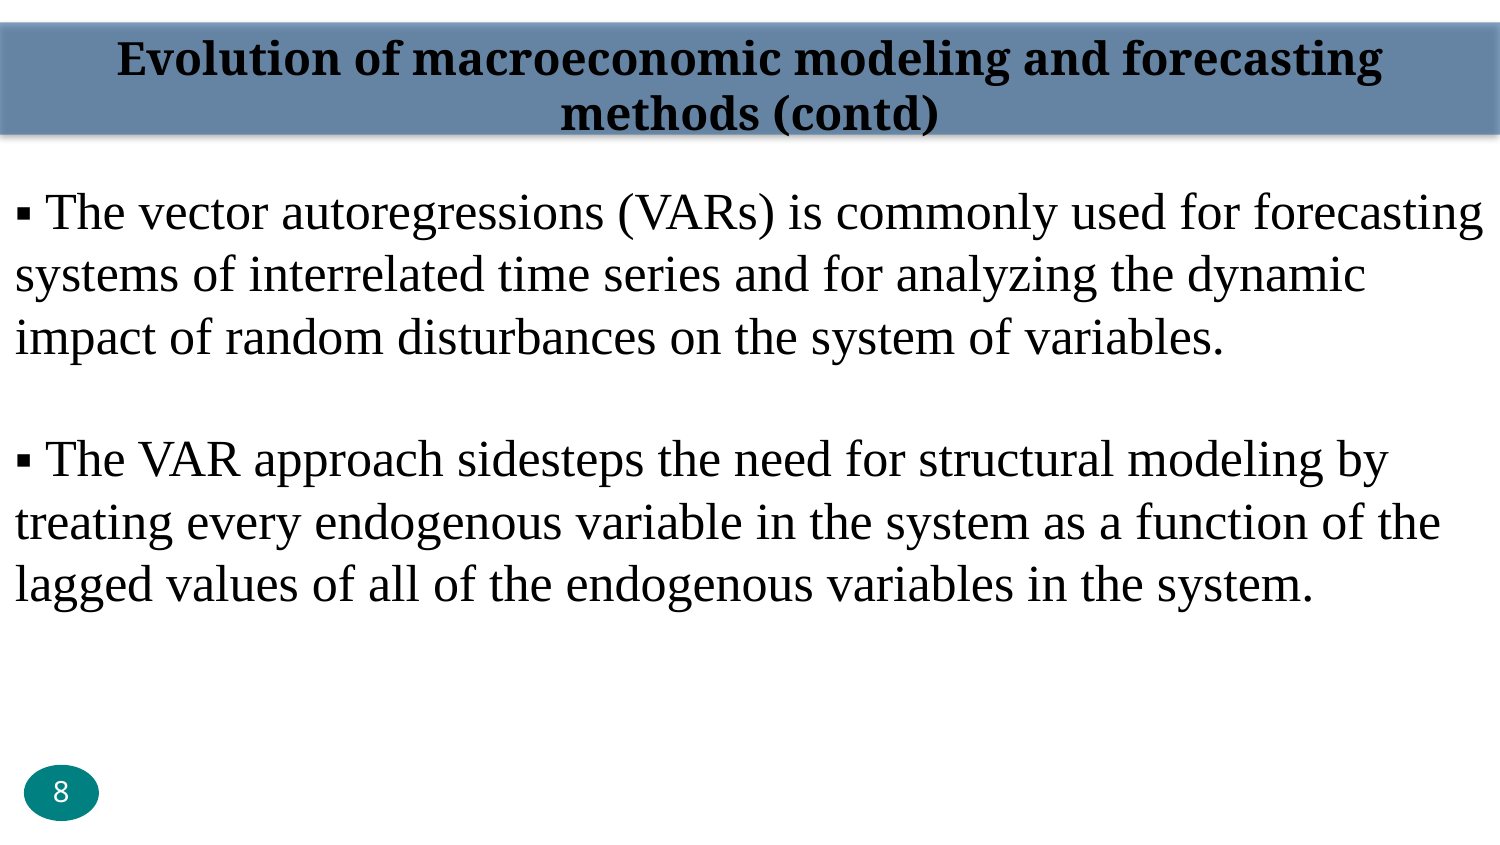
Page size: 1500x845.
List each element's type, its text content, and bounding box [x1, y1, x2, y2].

slide_number 8 [23, 764, 99, 822]
text_box Evolution of macroeconomic modeling and forecasting methods (contd) [0, 22, 1500, 147]
text_box ▪ The vector autoregressions (VARs) is commonly used for forecasting systems of interrelated time series and for analyzing the dynamic impact of random disturbances on the system of variables. ▪ The VAR approach sidesteps the need for structural modeling by treating every endogenous variable in the system as a function of the lagged values of all of the endogenous variables in the system. [0, 147, 1500, 682]
